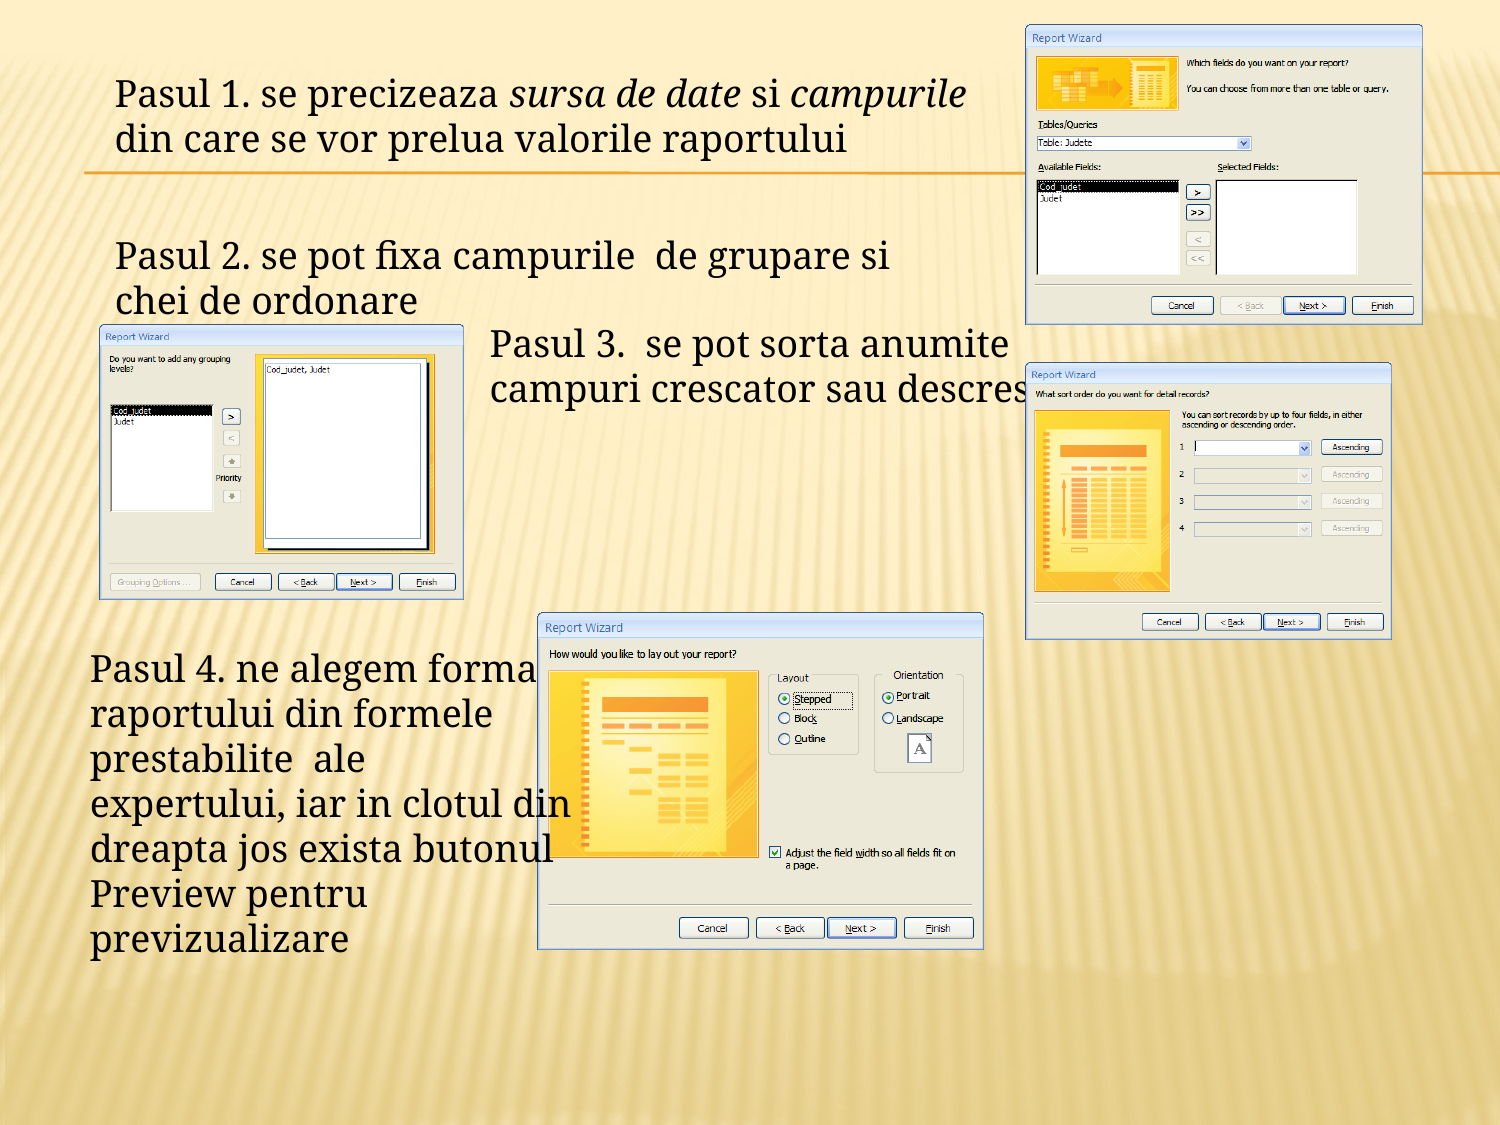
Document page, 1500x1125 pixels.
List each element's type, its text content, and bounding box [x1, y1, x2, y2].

text_box Pasul 1. se precizeaza sursa de date si campurile din care se vor prelua valorile raportului [99, 62, 1013, 168]
picture [1024, 362, 1392, 640]
text_box Pasul 2. se pot fixa campurile de grupare si chei de ordonare [99, 224, 963, 330]
text_box Pasul 3. se pot sorta anumite campuri crescator sau descrescator [474, 312, 1150, 418]
picture [537, 612, 984, 950]
picture [1024, 24, 1423, 326]
picture [99, 324, 465, 601]
text_box Pasul 4. ne alegem forma raportului din formele prestabilite ale expertului, iar in clotul din dreapta jos exista butonul Preview pentru previzualizare [74, 637, 543, 968]
